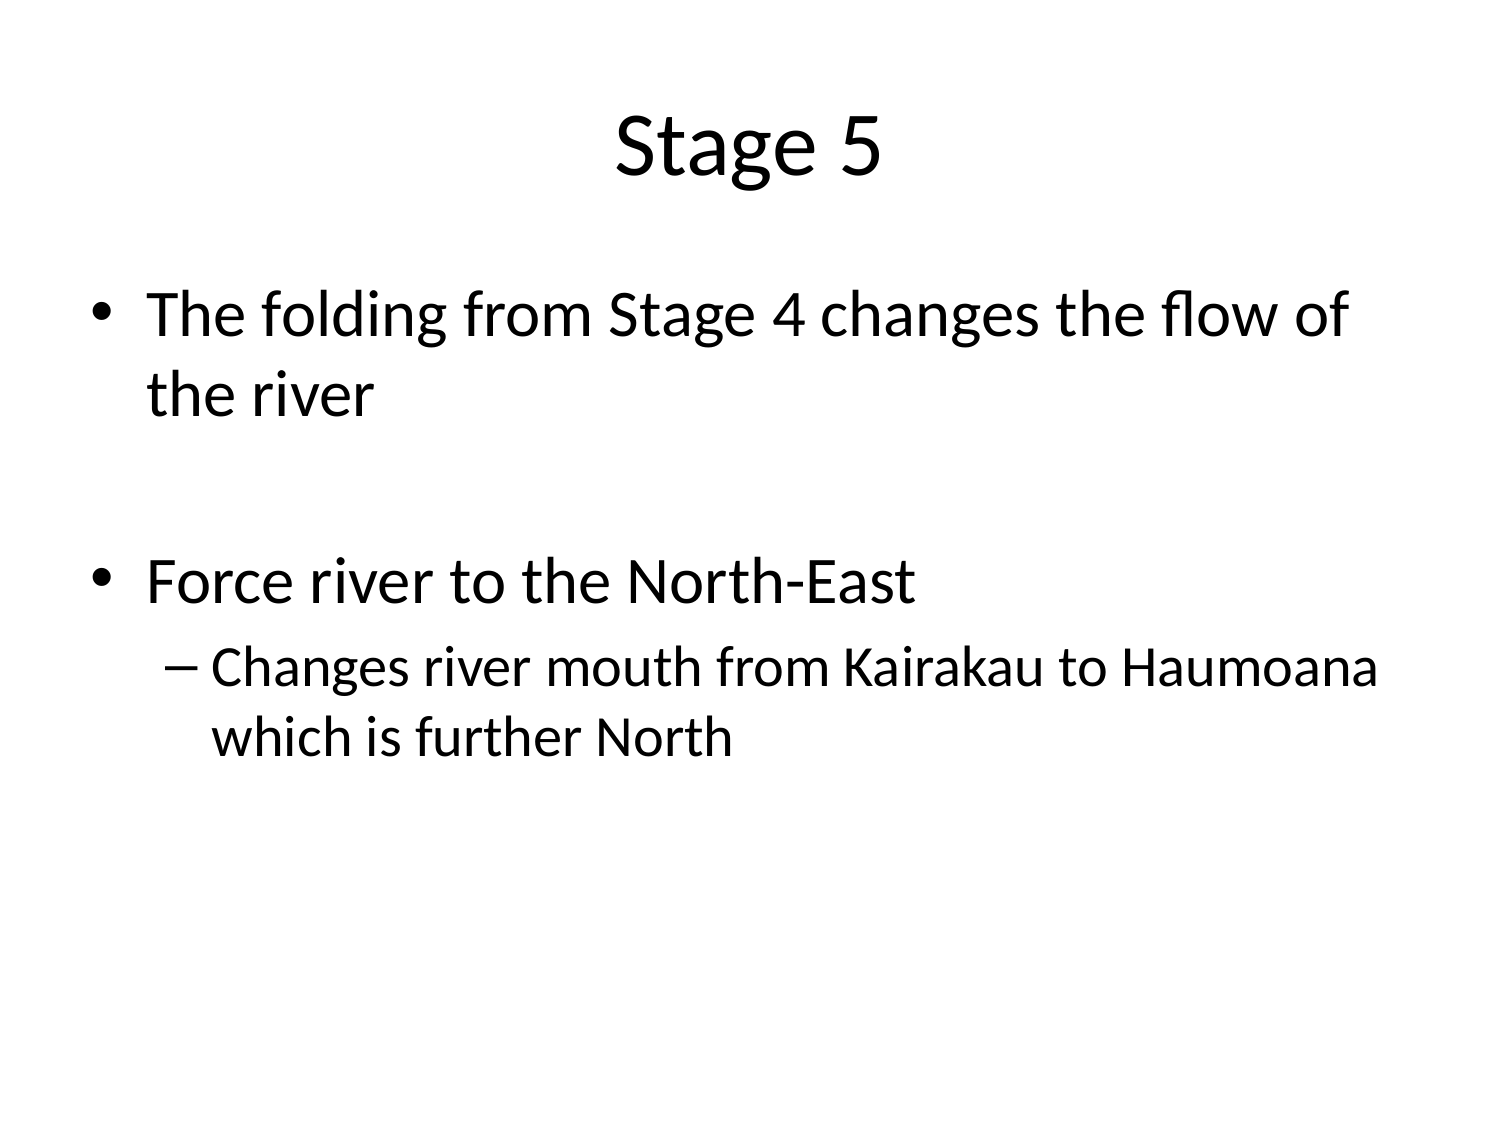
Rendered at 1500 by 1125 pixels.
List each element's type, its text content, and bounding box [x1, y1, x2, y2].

title Stage 5 [75, 45, 1425, 233]
list The folding from Stage 4 changes the flow of the river Force river to the North-East Changes river mouth from Kairakau to Haumoana which is further North [75, 262, 1425, 1005]
